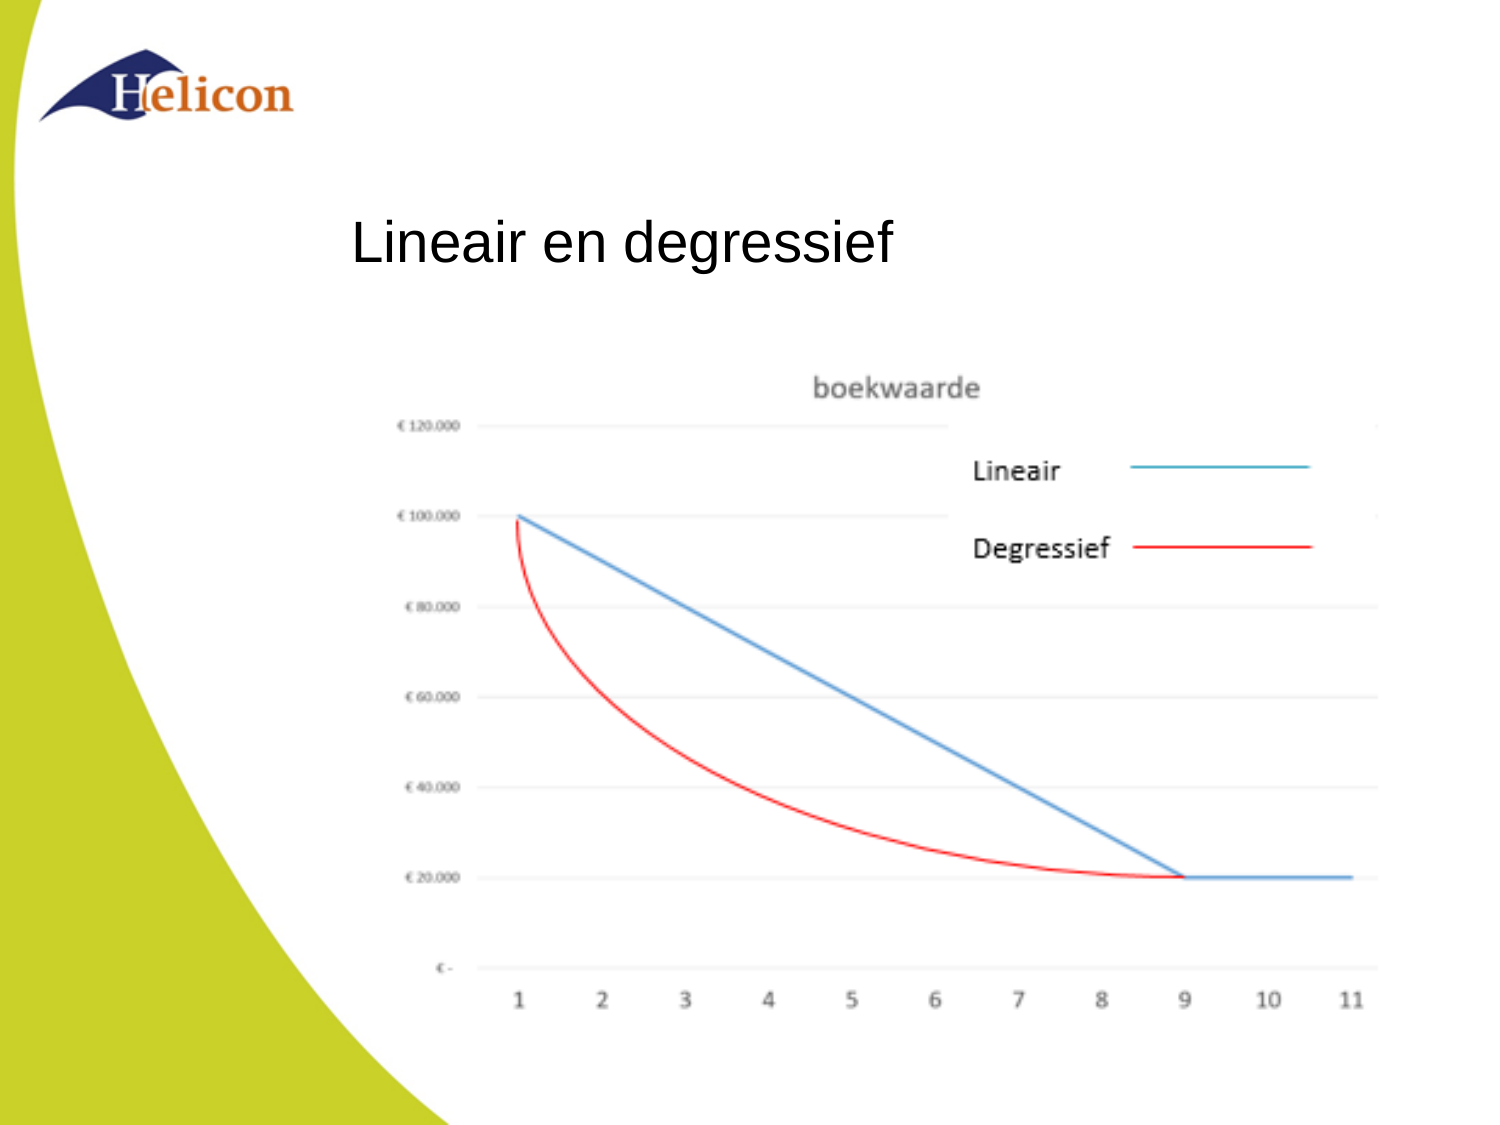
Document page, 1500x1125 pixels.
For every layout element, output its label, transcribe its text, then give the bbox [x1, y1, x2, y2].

list Lineair en degressief [336, 196, 1425, 1005]
picture [0, 0, 1500, 1125]
